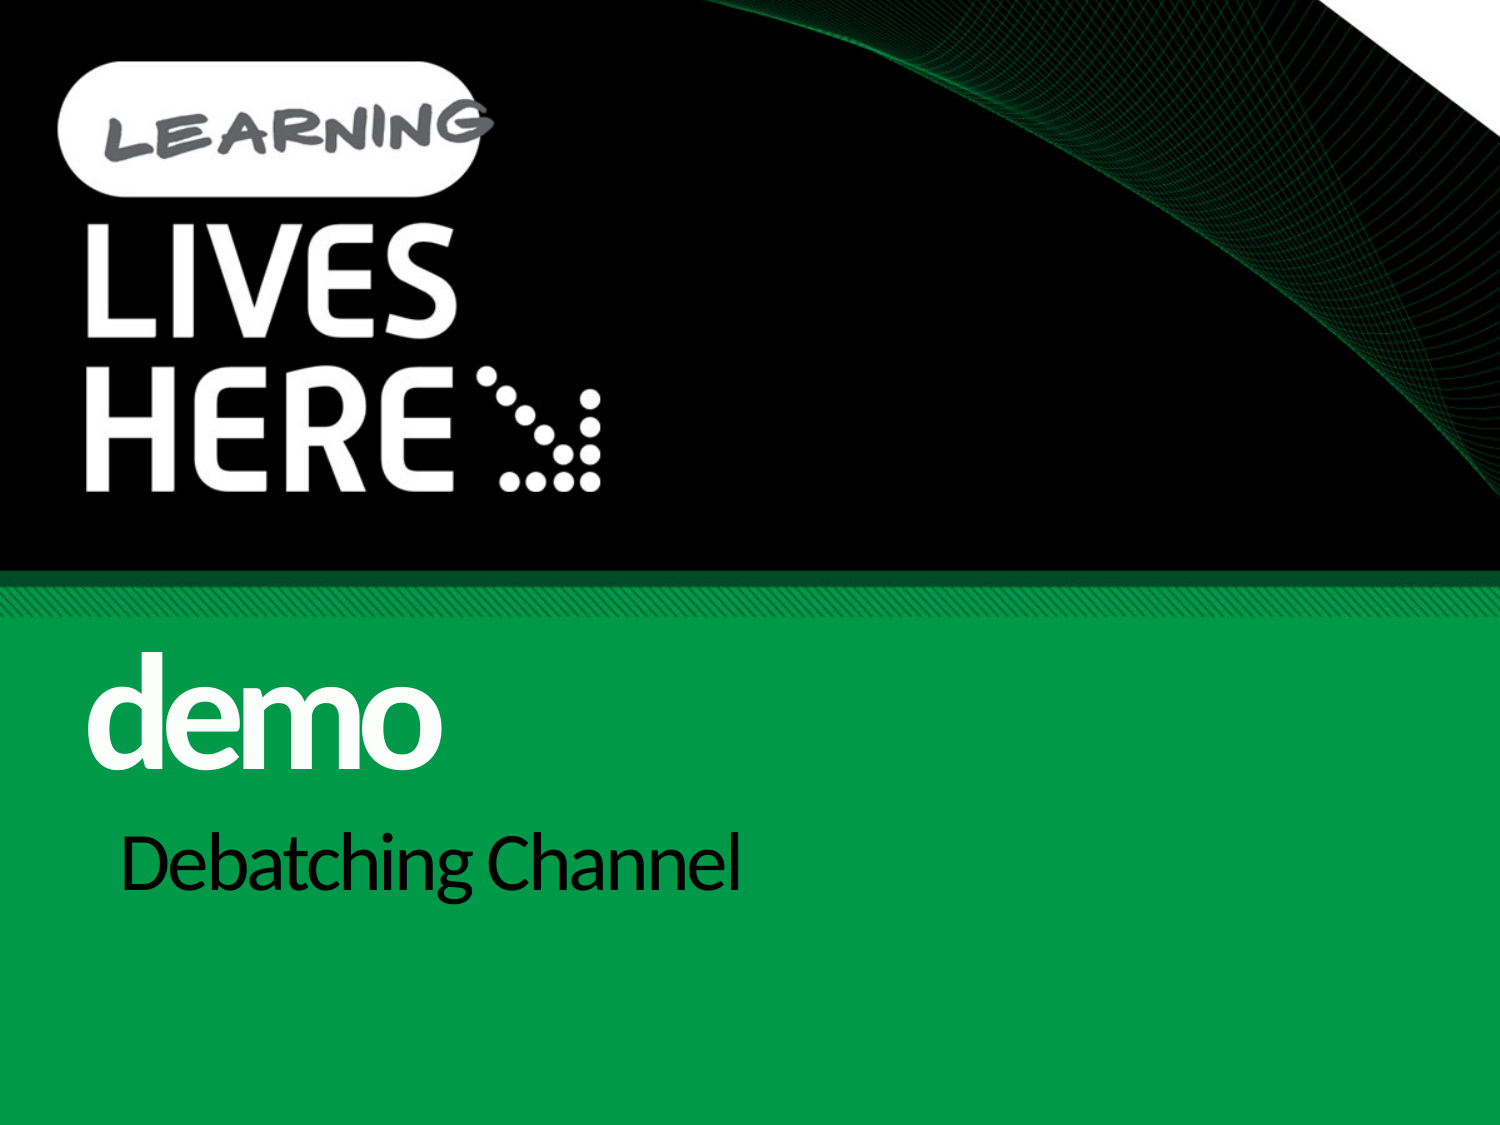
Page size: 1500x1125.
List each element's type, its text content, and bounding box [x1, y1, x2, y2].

picture [0, 0, 1500, 1125]
title Debatching Channel [119, 818, 1375, 943]
list demo [83, 625, 1344, 800]
